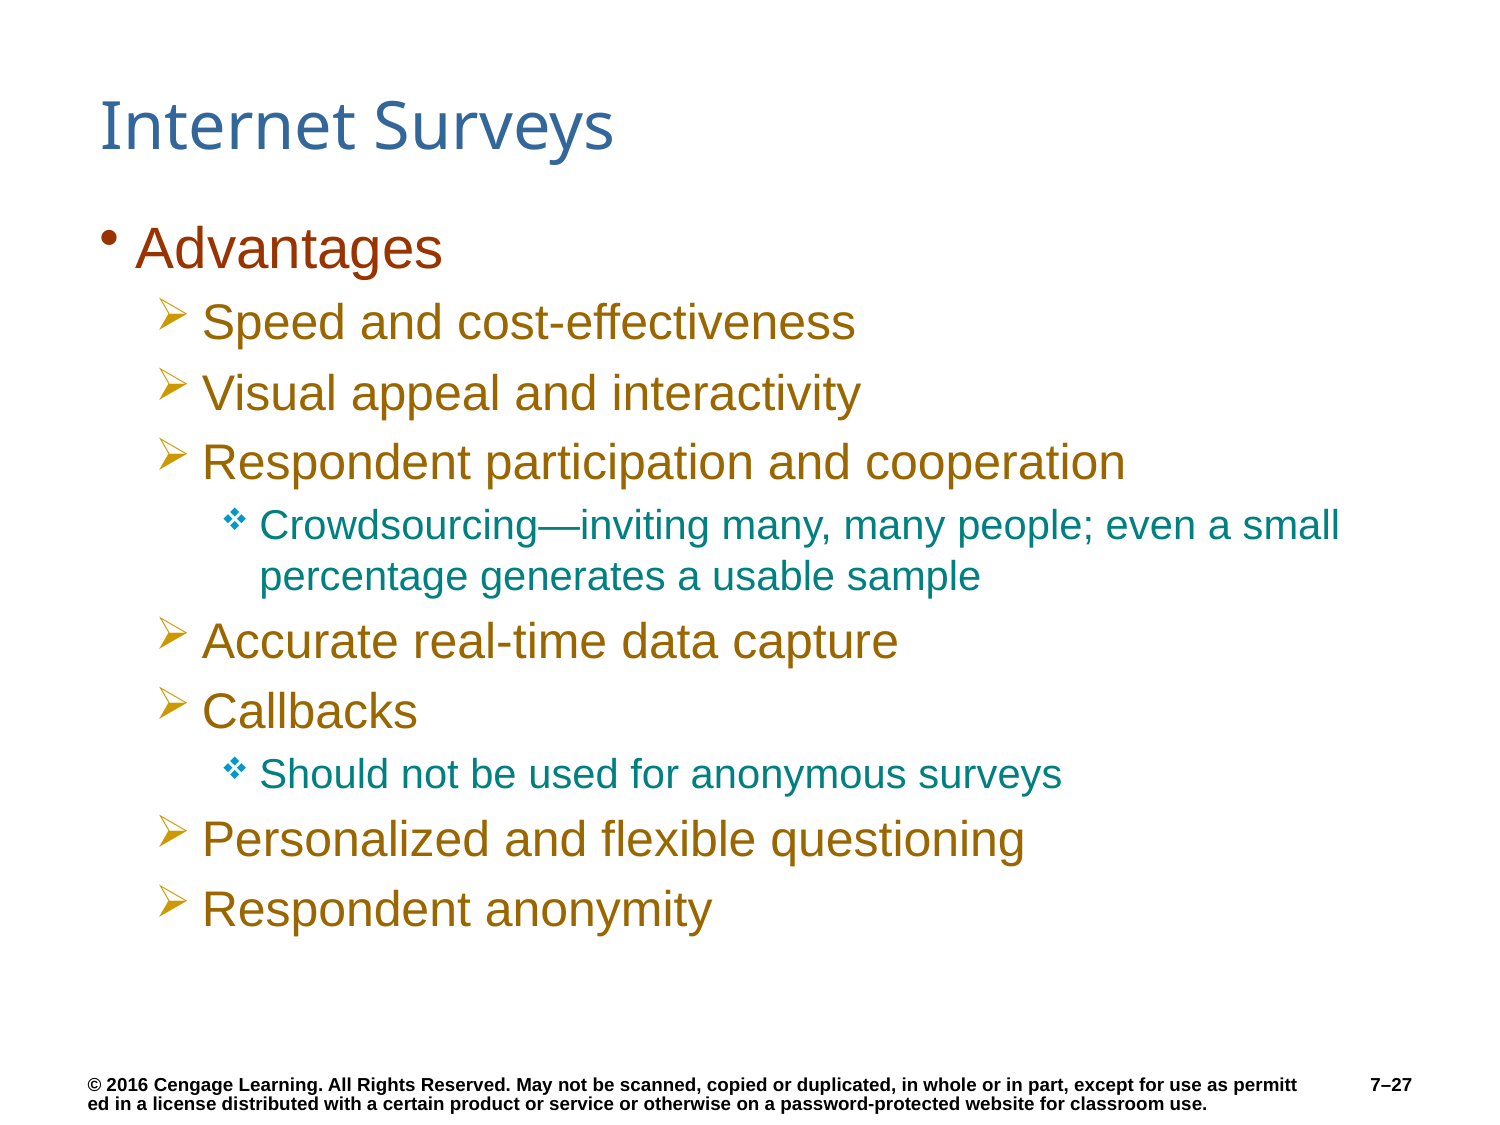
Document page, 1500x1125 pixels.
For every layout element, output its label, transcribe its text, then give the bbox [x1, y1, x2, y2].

list Advantages Speed and cost-effectiveness Visual appeal and interactivity Respondent participation and cooperation Crowdsourcing—inviting many, many people; even a small percentage generates a usable sample Accurate real-time data capture Callbacks Should not be used for anonymous surveys Personalized and flexible questioning Respondent anonymity [84, 202, 1414, 1013]
slide_number 7–27 [1050, 1042, 1413, 1103]
title Internet Surveys [85, 75, 1411, 171]
footer © 2016 Cengage Learning. All Rights Reserved. May not be scanned, copied or duplicated, in whole or in part, except for use as permitted in a license distributed with a certain product or service or otherwise on a password-protected website for classroom use. [87, 1057, 1050, 1103]
